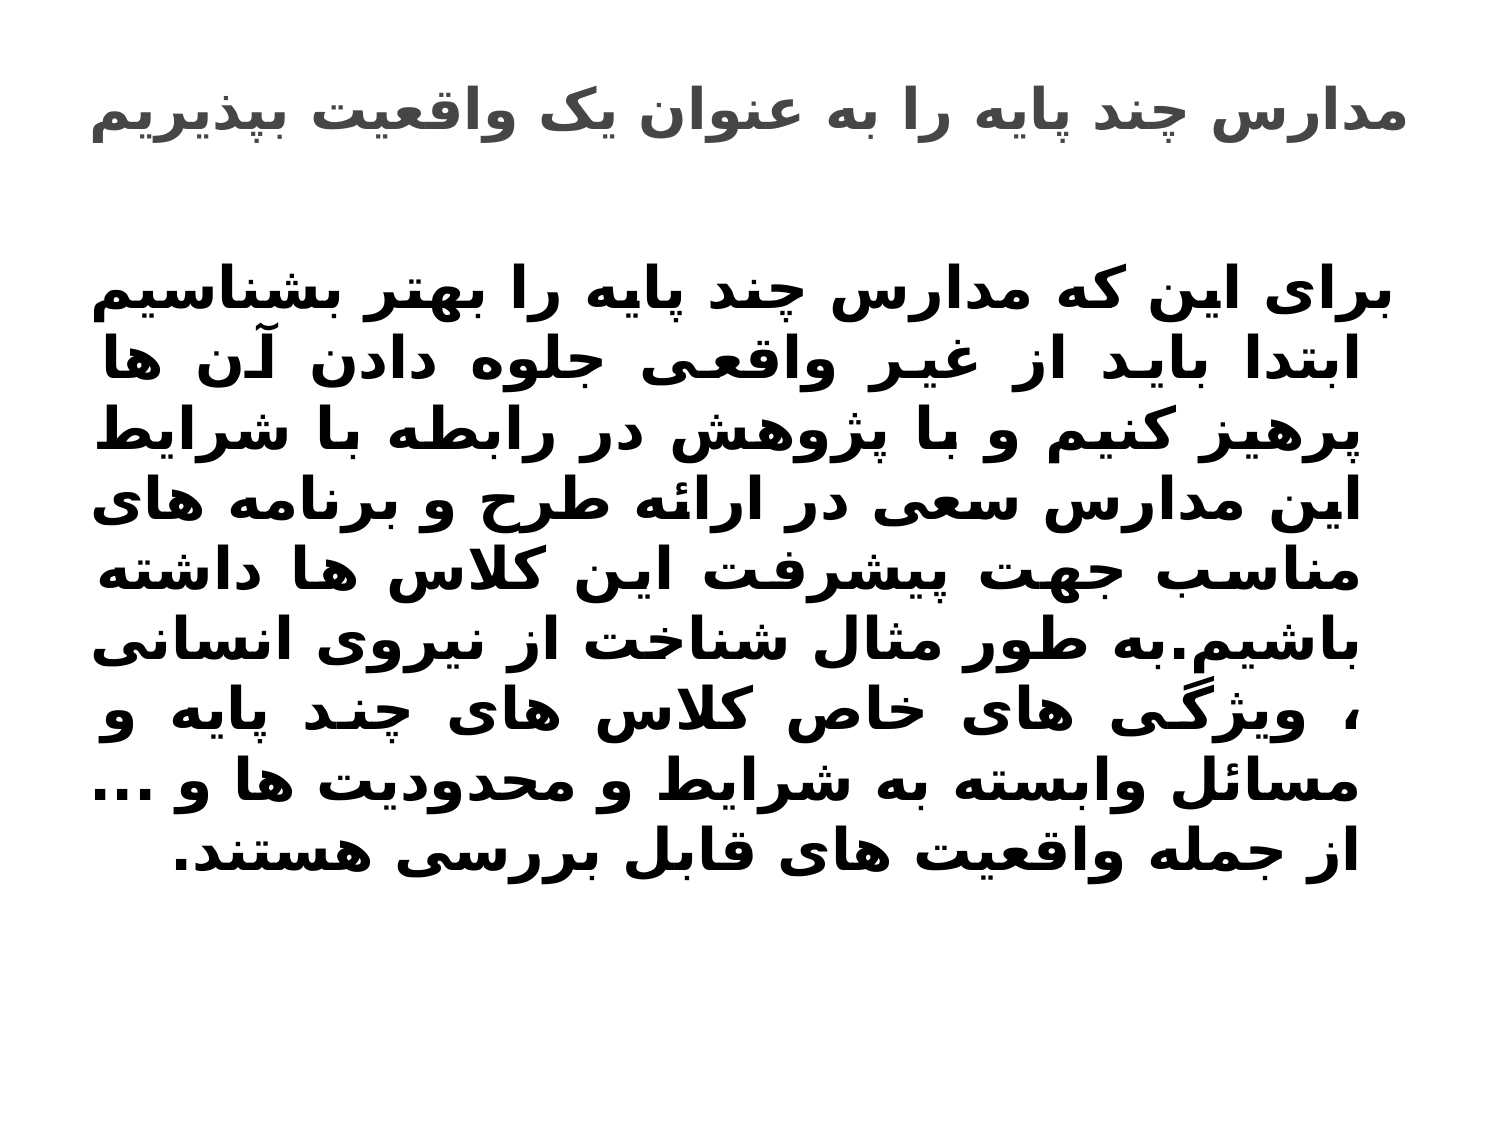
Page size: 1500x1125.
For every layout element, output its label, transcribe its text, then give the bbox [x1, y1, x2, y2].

list برای این که مدارس چند پایه را بهتر بشناسیم ابتدا باید از غیر واقعی جلوه دادن آن ها پرهیز کنیم و با پژوهش در رابطه با شرایط این مدارس سعی در ارائه طرح و برنامه های مناسب جهت پیشرفت این کلاس ها داشته باشیم.به طور مثال شناخت از نیروی انسانی ، ویژگی های خاص کلاس های چند پایه و مسائل وابسته به شرایط و محدودیت ها و ... از جمله واقعیت های قابل بررسی هستند. [75, 243, 1425, 986]
title مدارس چند پایه را به عنوان یک واقعیت بپذیریم [37, 37, 1463, 175]
